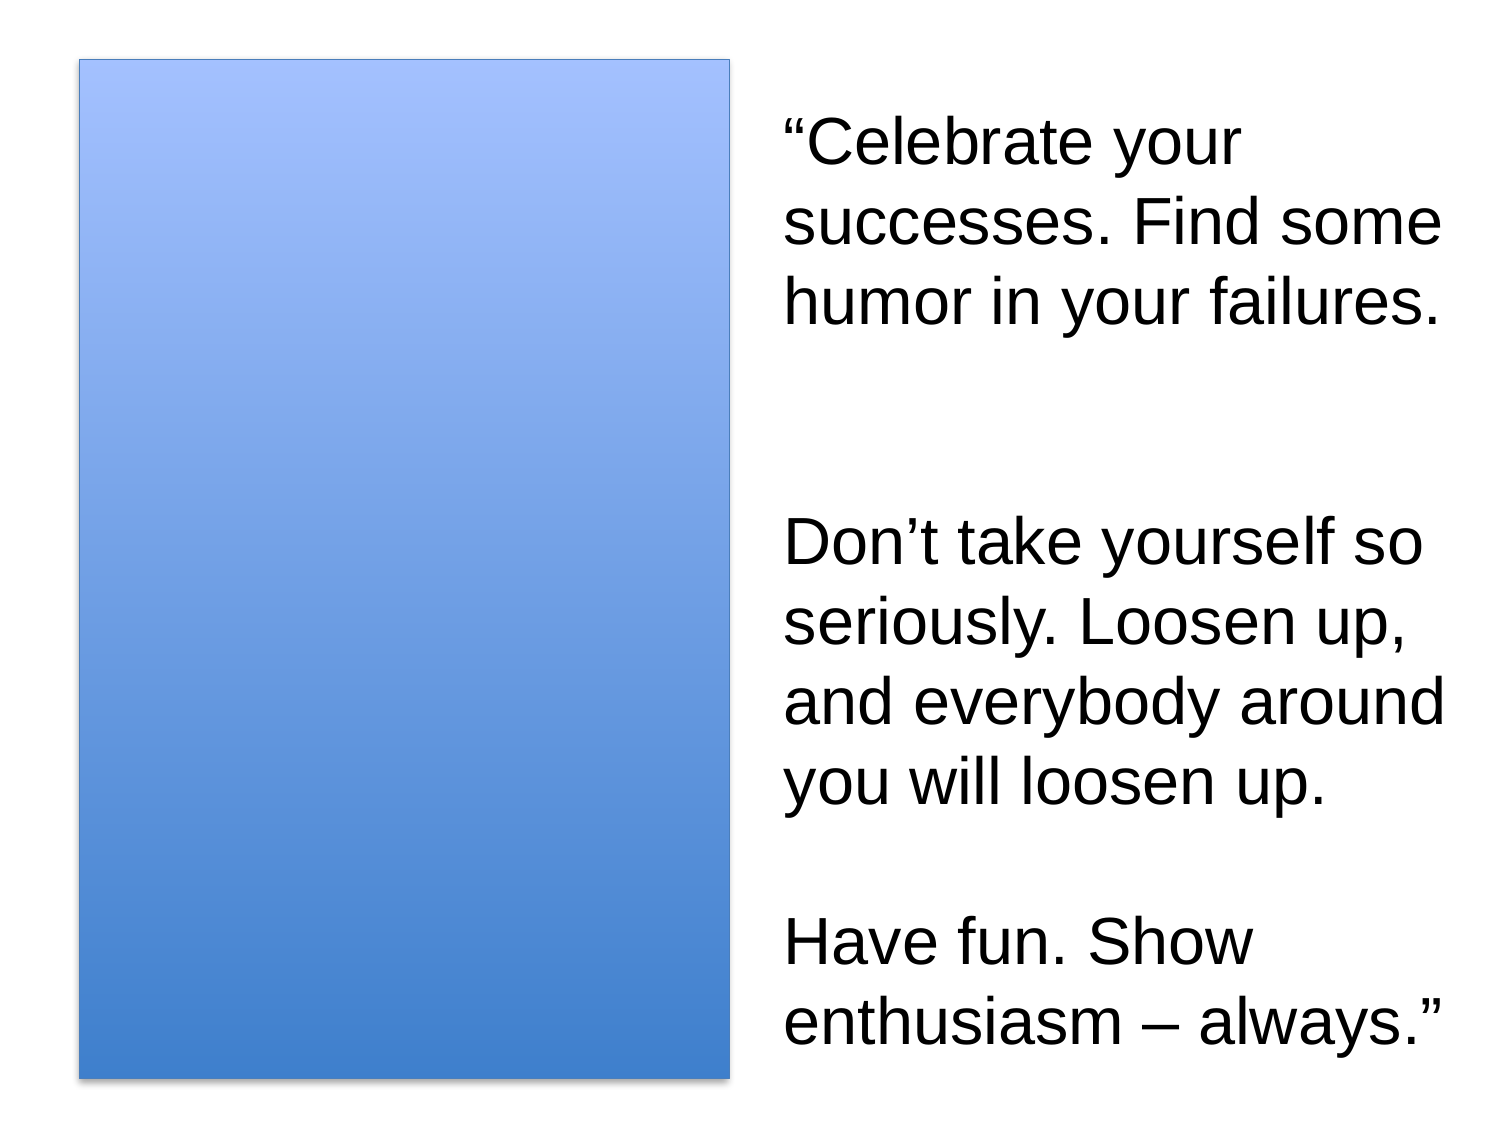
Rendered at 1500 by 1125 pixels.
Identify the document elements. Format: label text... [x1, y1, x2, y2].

text_box [79, 59, 730, 1079]
text_box “Celebrate your successes. Find some humor in your failures. Don’t take yourself so seriously. Loosen up, and everybody around you will loosen up. Have fun. Show enthusiasm – always.” [768, 90, 1476, 1066]
